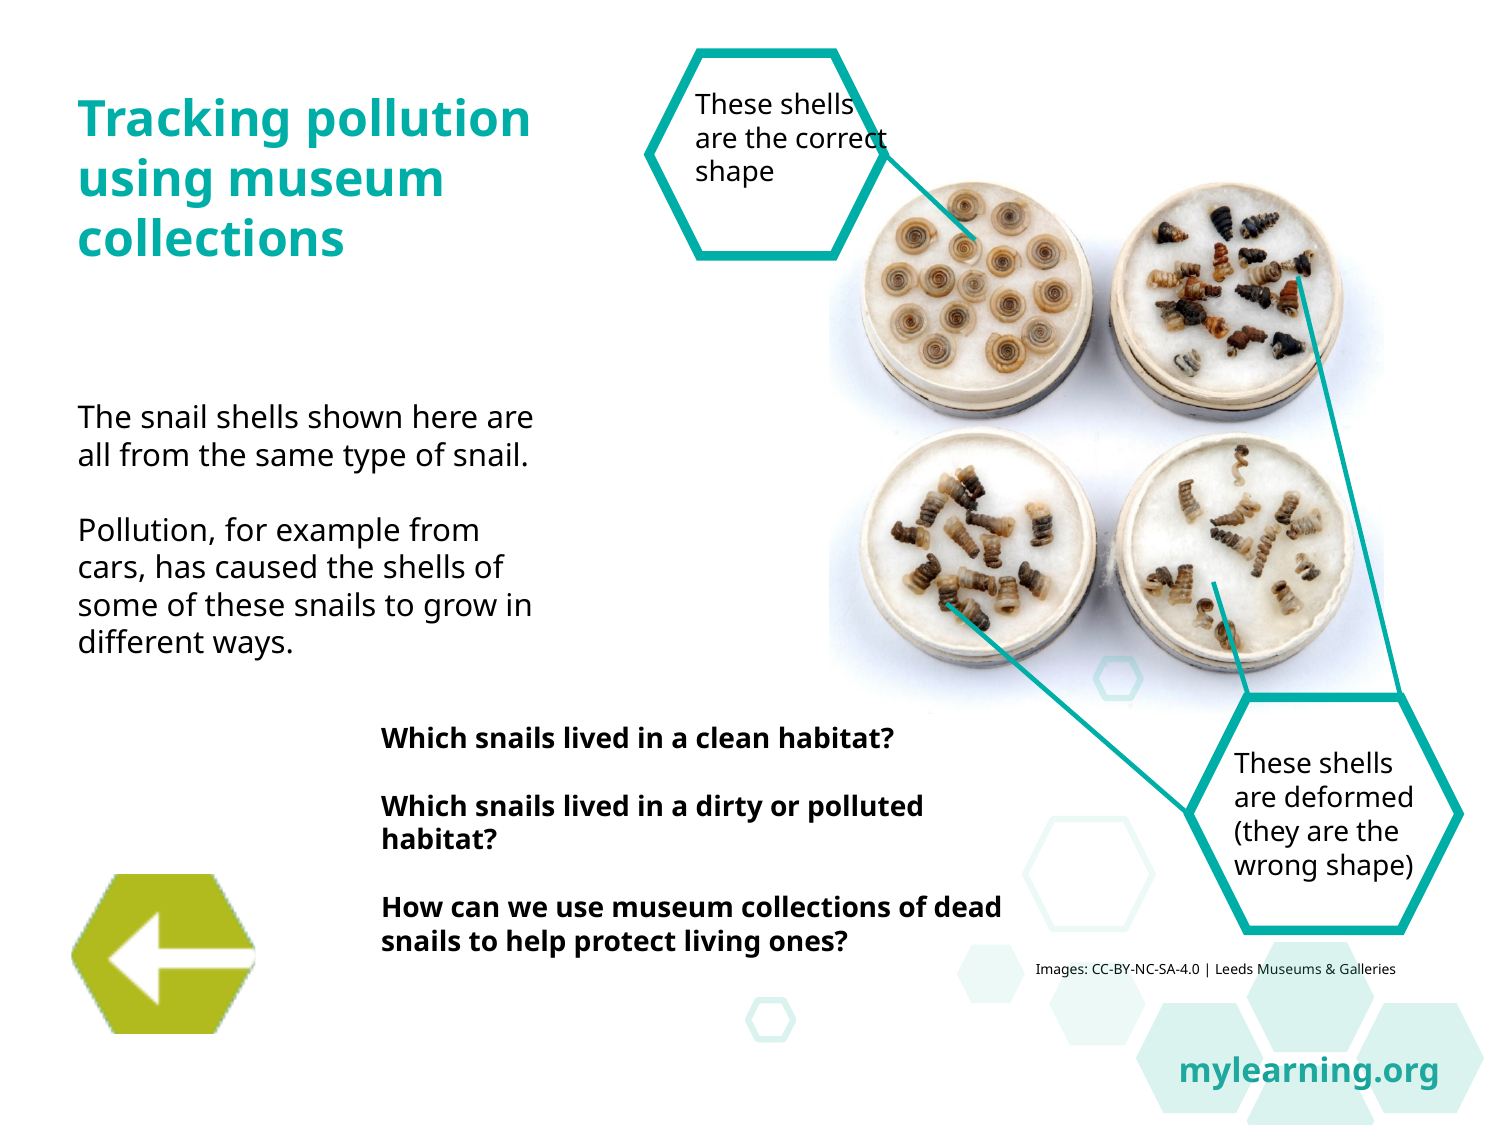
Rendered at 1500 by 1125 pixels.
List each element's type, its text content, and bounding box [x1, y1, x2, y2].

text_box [829, 139, 1401, 656]
text_box Tracking pollution using museum collections [62, 79, 657, 275]
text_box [1213, 581, 1249, 696]
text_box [1188, 697, 1460, 931]
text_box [884, 153, 975, 241]
picture [71, 874, 256, 1034]
text_box Which snails lived in a clean habitat? Which snails lived in a dirty or polluted habitat? How can we use museum collections of dead snails to help protect living ones? [366, 713, 747, 998]
text_box The snail shells shown here are all from the same type of snail. Pollution, for example from cars, has caused the shells of some of these snails to grow in different ways. [62, 390, 568, 743]
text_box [648, 53, 905, 256]
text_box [747, 656, 1485, 1125]
